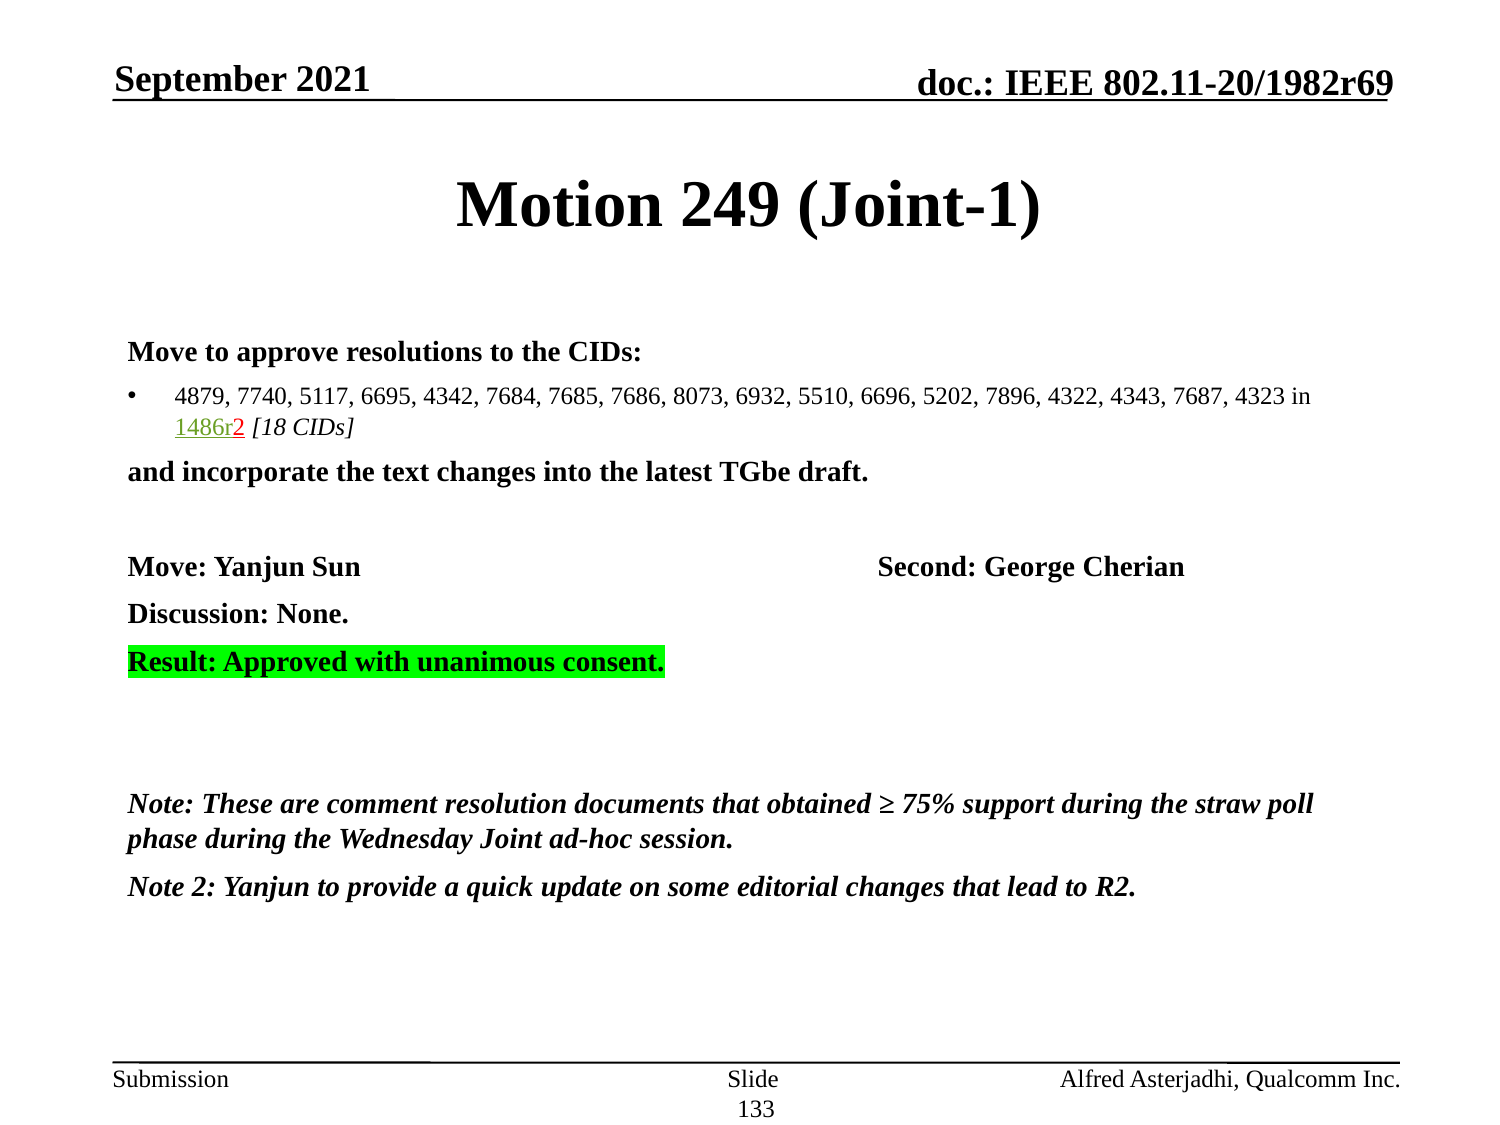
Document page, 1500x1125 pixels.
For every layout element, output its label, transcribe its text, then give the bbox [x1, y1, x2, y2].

slide_number Slide 133 [712, 1061, 800, 1123]
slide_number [114, 54, 423, 100]
list Move to approve resolutions to the CIDs: 4879, 7740, 5117, 6695, 4342, 7684, 7685, 7686, 8073, 6932, 5510, 6696, 5202, 7896, 4322, 4343, 7687, 4323 in 1486r2 [18 CIDs] and incorporate the text changes into the latest TGbe draft. Move: Yanjun Sun Second: George Cherian Discussion: None. Result: Approved with unanimous consent. Note: These are comment resolution documents that obtained ≥ 75% support during the straw poll phase during the Wednesday Joint ad-hoc session. Note 2: Yanjun to provide a quick update on some editorial changes that lead to R2. [112, 324, 1388, 1063]
footer Alfred Asterjadhi, Qualcomm Inc. [878, 1061, 1402, 1093]
title Motion 249 (Joint-1) [112, 112, 1388, 288]
